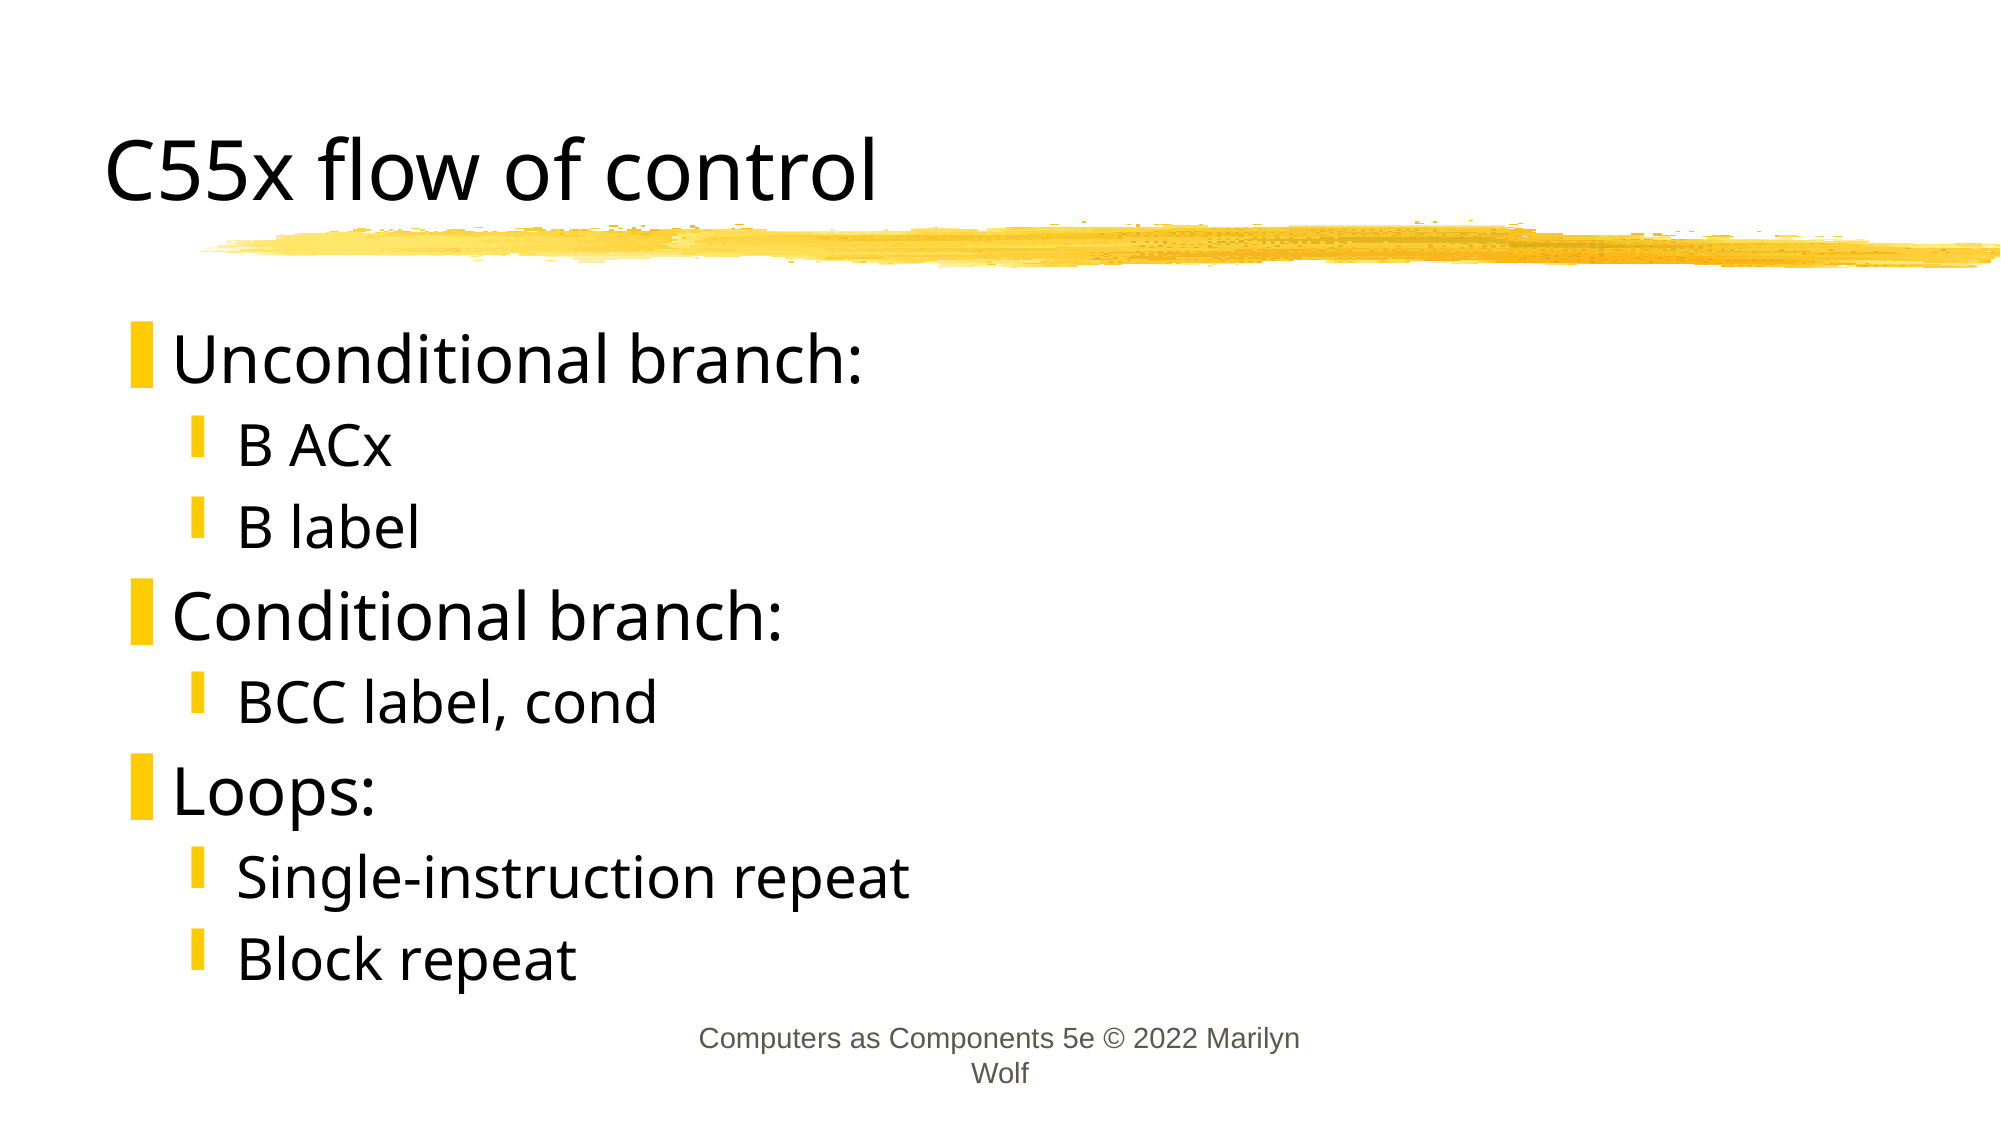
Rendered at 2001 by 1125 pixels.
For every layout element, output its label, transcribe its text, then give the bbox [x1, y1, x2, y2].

footer Computers as Components 5e © 2022 Marilyn Wolf [683, 1021, 1317, 1098]
title C55x flow of control [88, 37, 1790, 226]
picture [200, 215, 2000, 279]
list Unconditional branch: B ACx B label Conditional branch: BCC label, cond Loops: Single-instruction repeat Block repeat [99, 309, 1890, 994]
